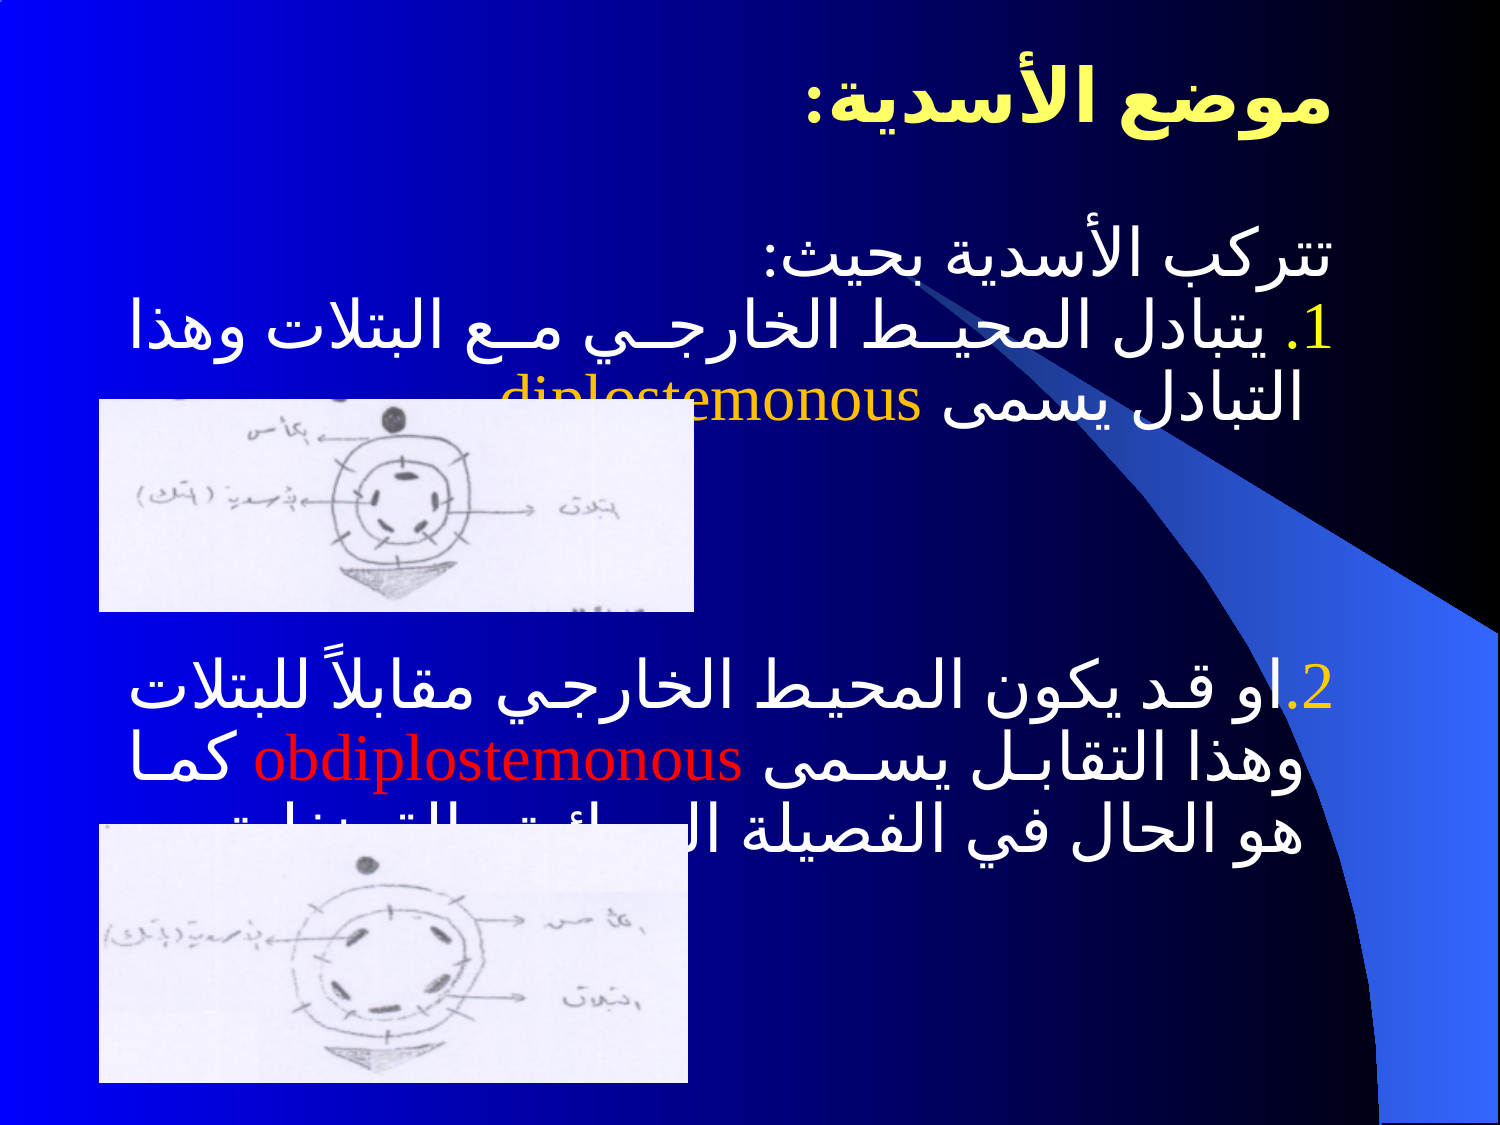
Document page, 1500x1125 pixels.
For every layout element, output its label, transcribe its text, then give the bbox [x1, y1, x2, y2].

text_box موضع الأسدية: تتركب الأسدية بحيث: يتبادل المحيط الخارجي مع البتلات وهذا التبادل يسمى diplostemonous او قد يكون المحيط الخارجي مقابلاً للبتلات وهذا التقابل يسمى obdiplostemonous كما هو الحال في الفصيلة الجرائية والقرنفلية. [112, 49, 1350, 875]
picture [99, 399, 694, 613]
picture [99, 824, 688, 1083]
